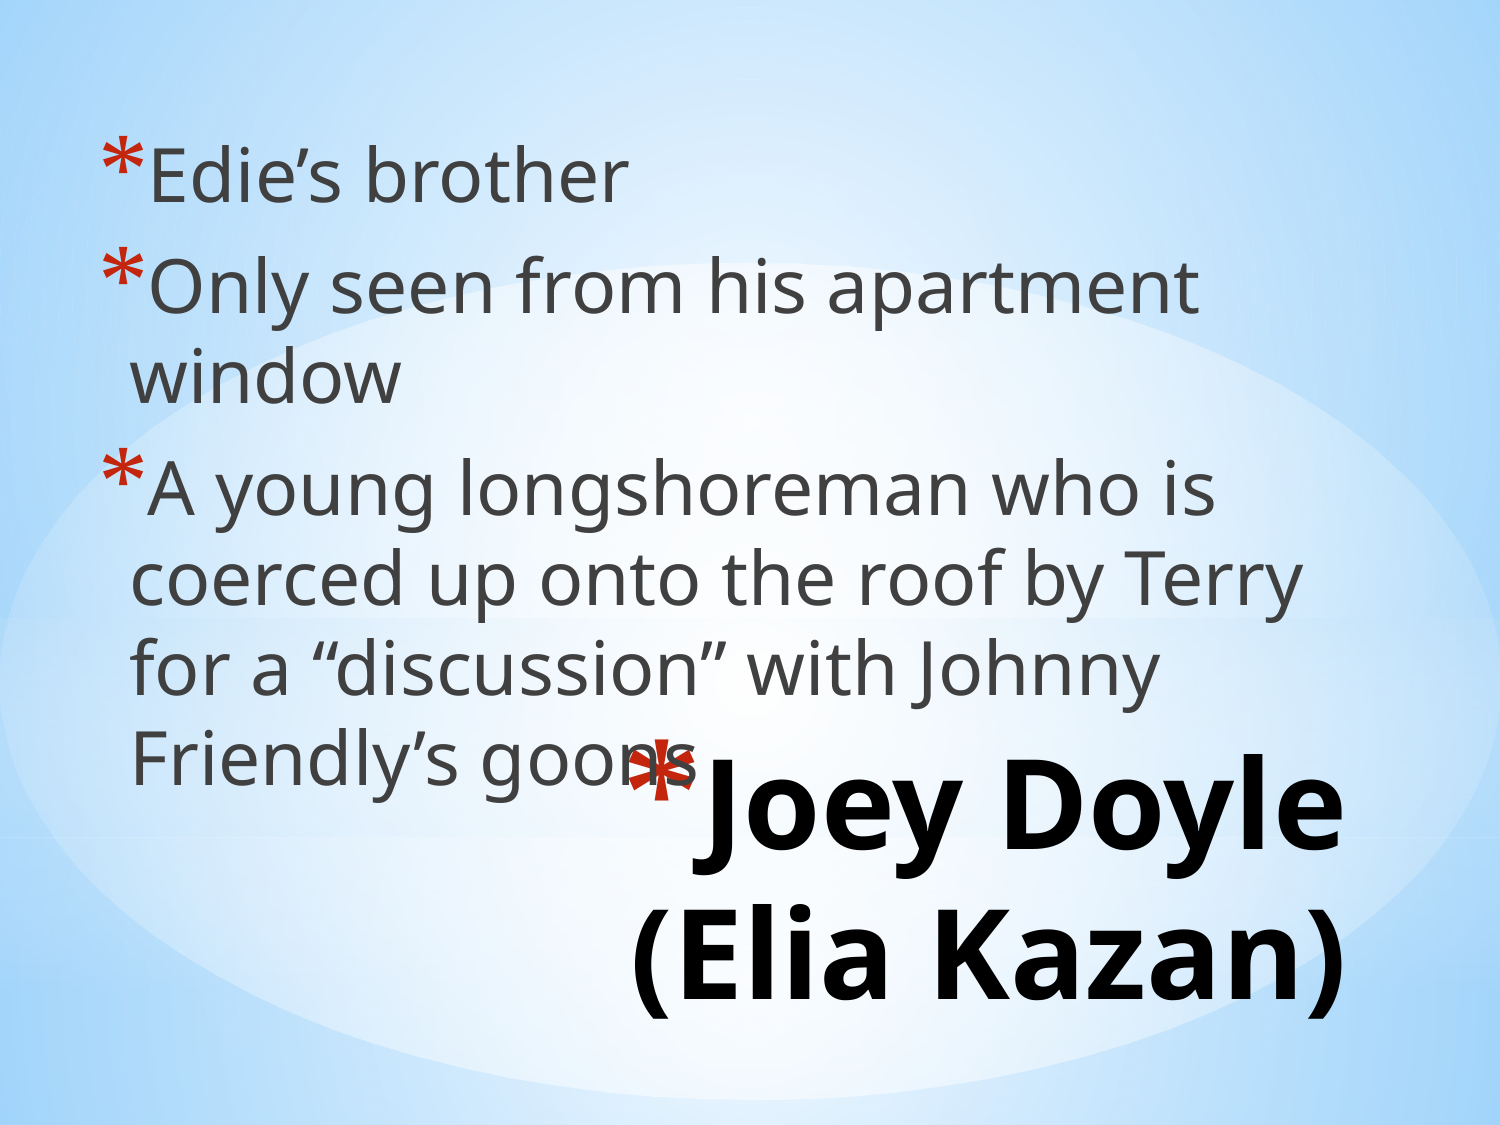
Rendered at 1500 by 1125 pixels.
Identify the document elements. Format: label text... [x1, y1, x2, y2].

title Joey Doyle (Elia Kazan) [294, 717, 1363, 905]
list Edie’s brother Only seen from his apartment window A young longshoreman who is coerced up onto the roof by Terry for a “discussion” with Johnny Friendly’s goons [76, 120, 1412, 690]
